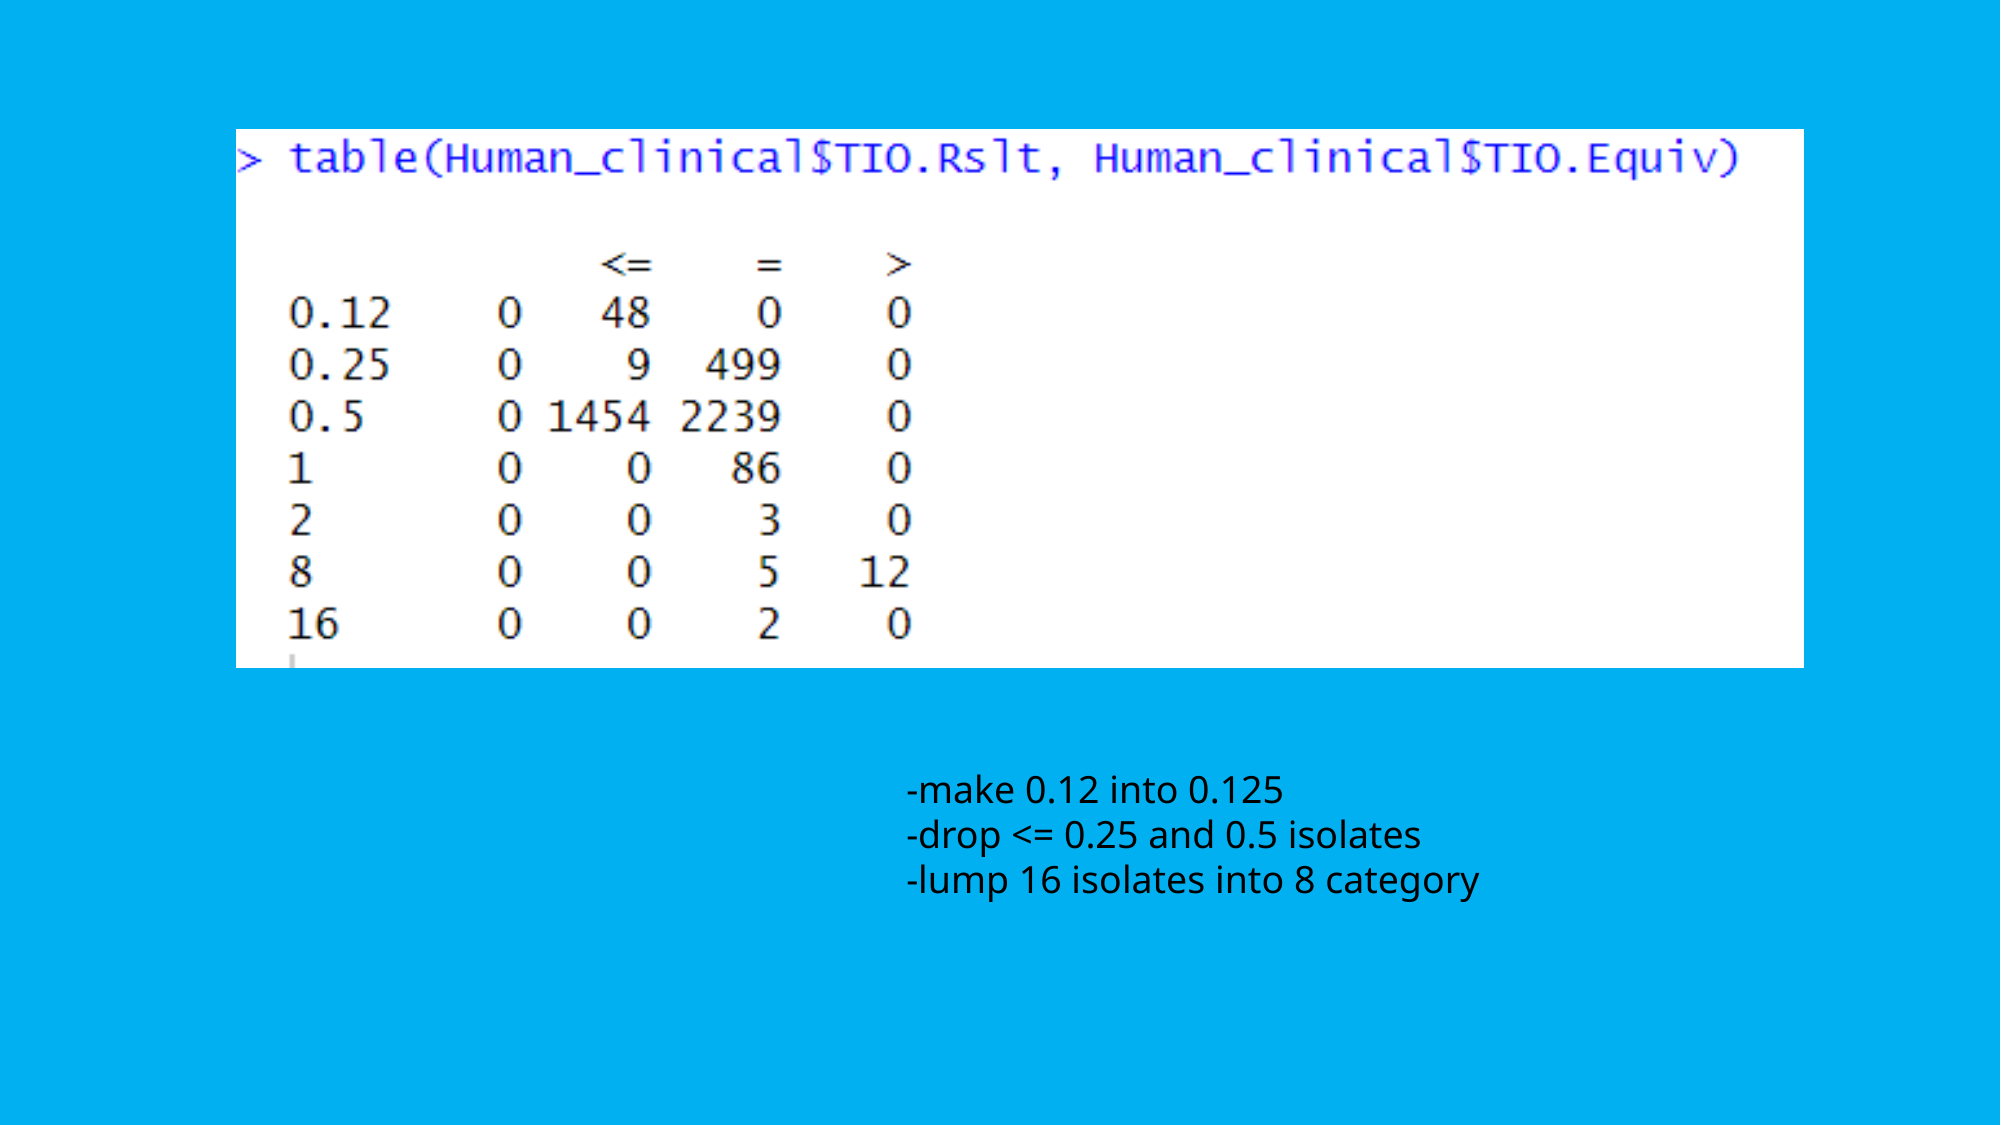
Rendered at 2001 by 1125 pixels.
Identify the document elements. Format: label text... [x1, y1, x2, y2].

picture [237, 130, 1803, 667]
text_box -make 0.12 into 0.125 -drop <= 0.25 and 0.5 isolates -lump 16 isolates into 8 category [891, 758, 1639, 999]
